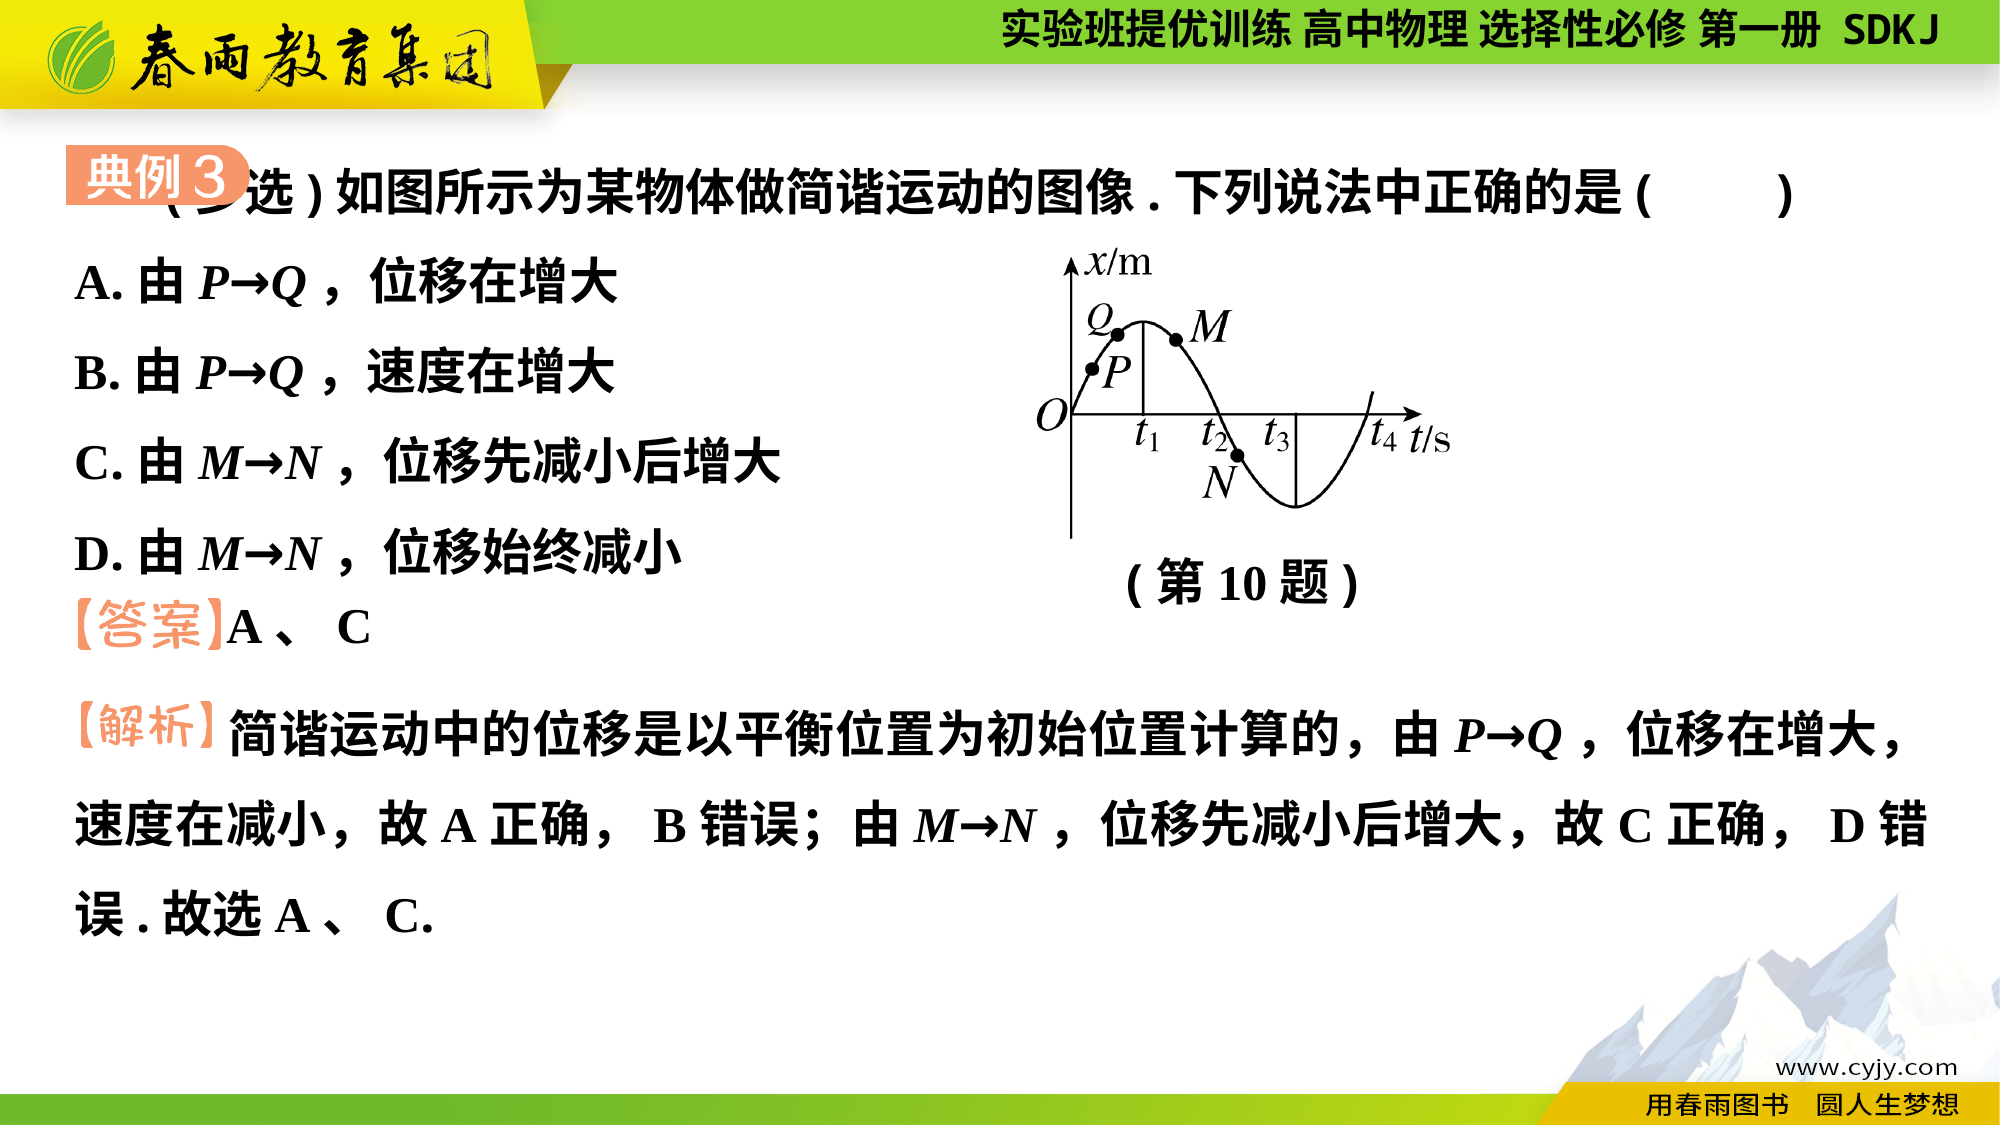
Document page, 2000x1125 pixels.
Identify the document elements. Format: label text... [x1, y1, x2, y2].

text_box A、C [211, 586, 388, 661]
list (多选)如图所示为某物体做简谐运动的图像.下列说法中正确的是( ) A.由P→Q，位移在增大 B.由P→Q，速度在增大 C.由M→N，位移先减小后增大 D.由M→N，位移始终减小 [59, 122, 1944, 592]
text_box 简谐运动中的位移是以平衡位置为初始位置计算的，由P→Q，位移在增大，速度在减小，故A正确，B错误；由M→N，位移先减小后增大，故C正确，D错误.故选A、C. [59, 664, 1944, 950]
picture [0, 0, 2000, 1125]
text_box (第10题) [1111, 547, 1374, 618]
